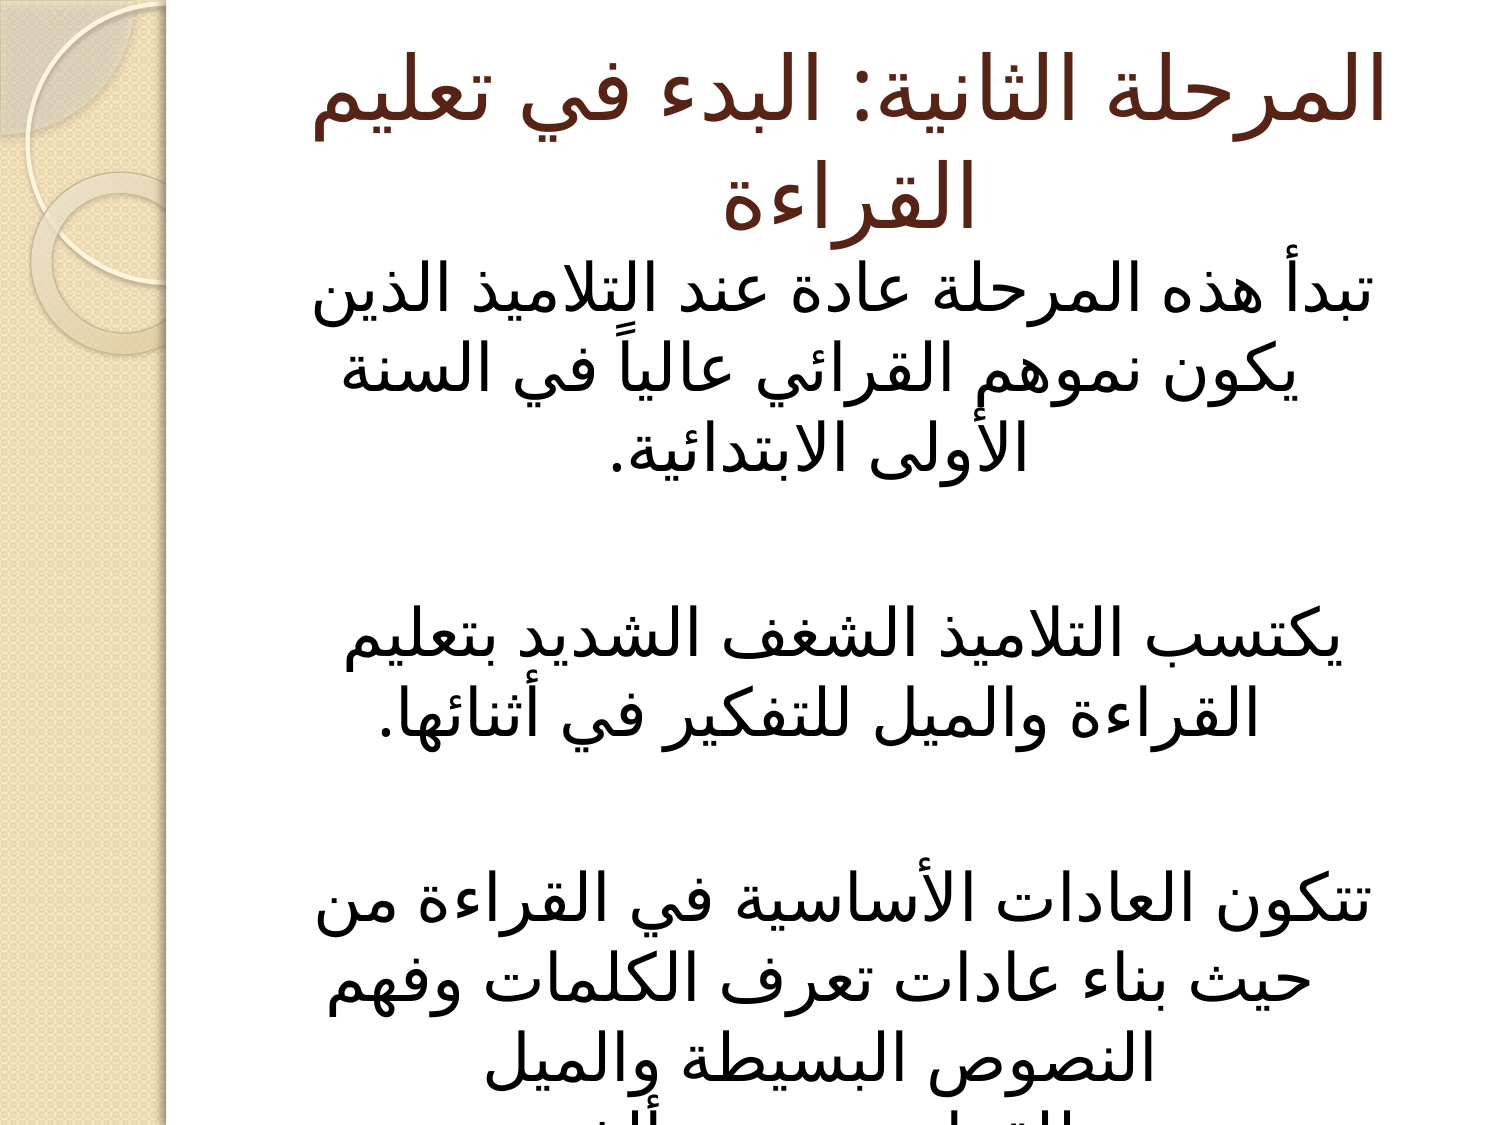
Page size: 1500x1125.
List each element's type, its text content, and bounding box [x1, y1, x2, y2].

title المرحلة الثانية: البدء في تعليم القراءة [235, 45, 1466, 233]
list تبدأ هذه المرحلة عادة عند التلاميذ الذين يكون نموهم القرائي عالياً في السنة الأولى الابتدائية. يكتسب التلاميذ الشغف الشديد بتعليم القراءة والميل للتفكير في أثنائها. تتكون العادات الأساسية في القراءة من حيث بناء عادات تعرف الكلمات وفهم النصوص البسيطة والميل للقراءة............ألخ. [235, 237, 1466, 1025]
